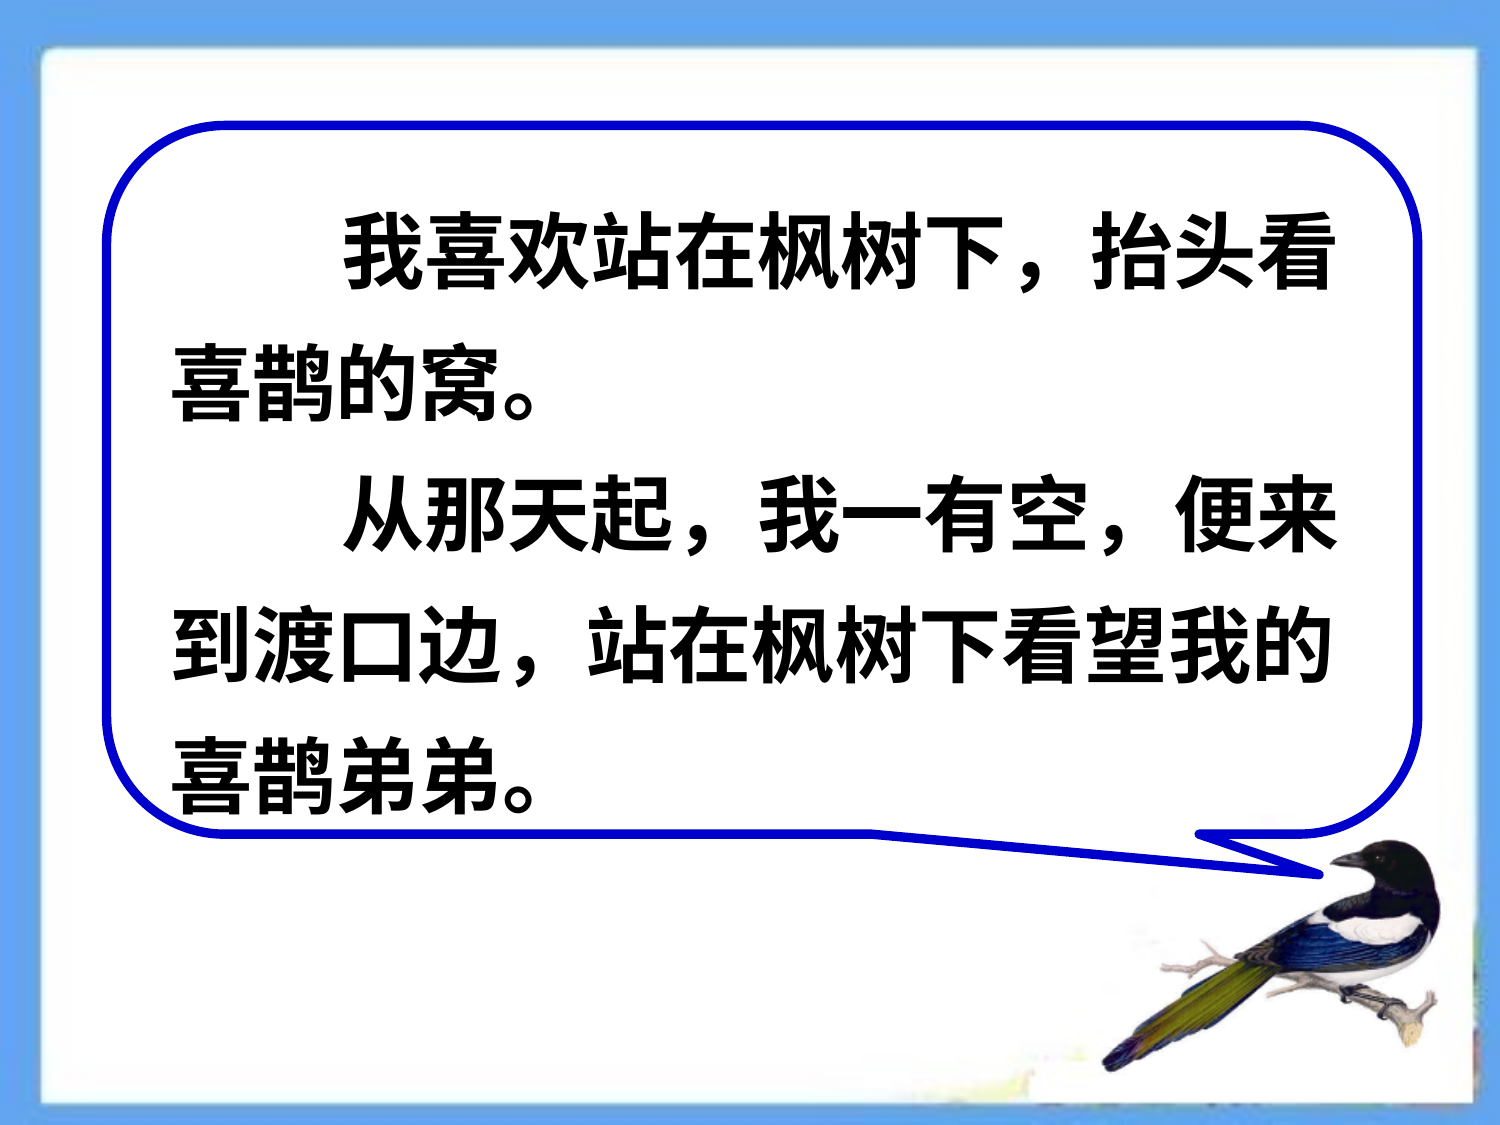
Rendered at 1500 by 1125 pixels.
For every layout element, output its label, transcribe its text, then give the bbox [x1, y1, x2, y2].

picture [0, 0, 1500, 1125]
text_box [192, 832, 1063, 854]
text_box [104, 123, 1386, 814]
text_box 我喜欢站在枫树下，抬头看喜鹊的窝。 从那天起，我一有空，便来到渡口边，站在枫树下看望我的喜鹊弟弟。 [154, 160, 1418, 832]
